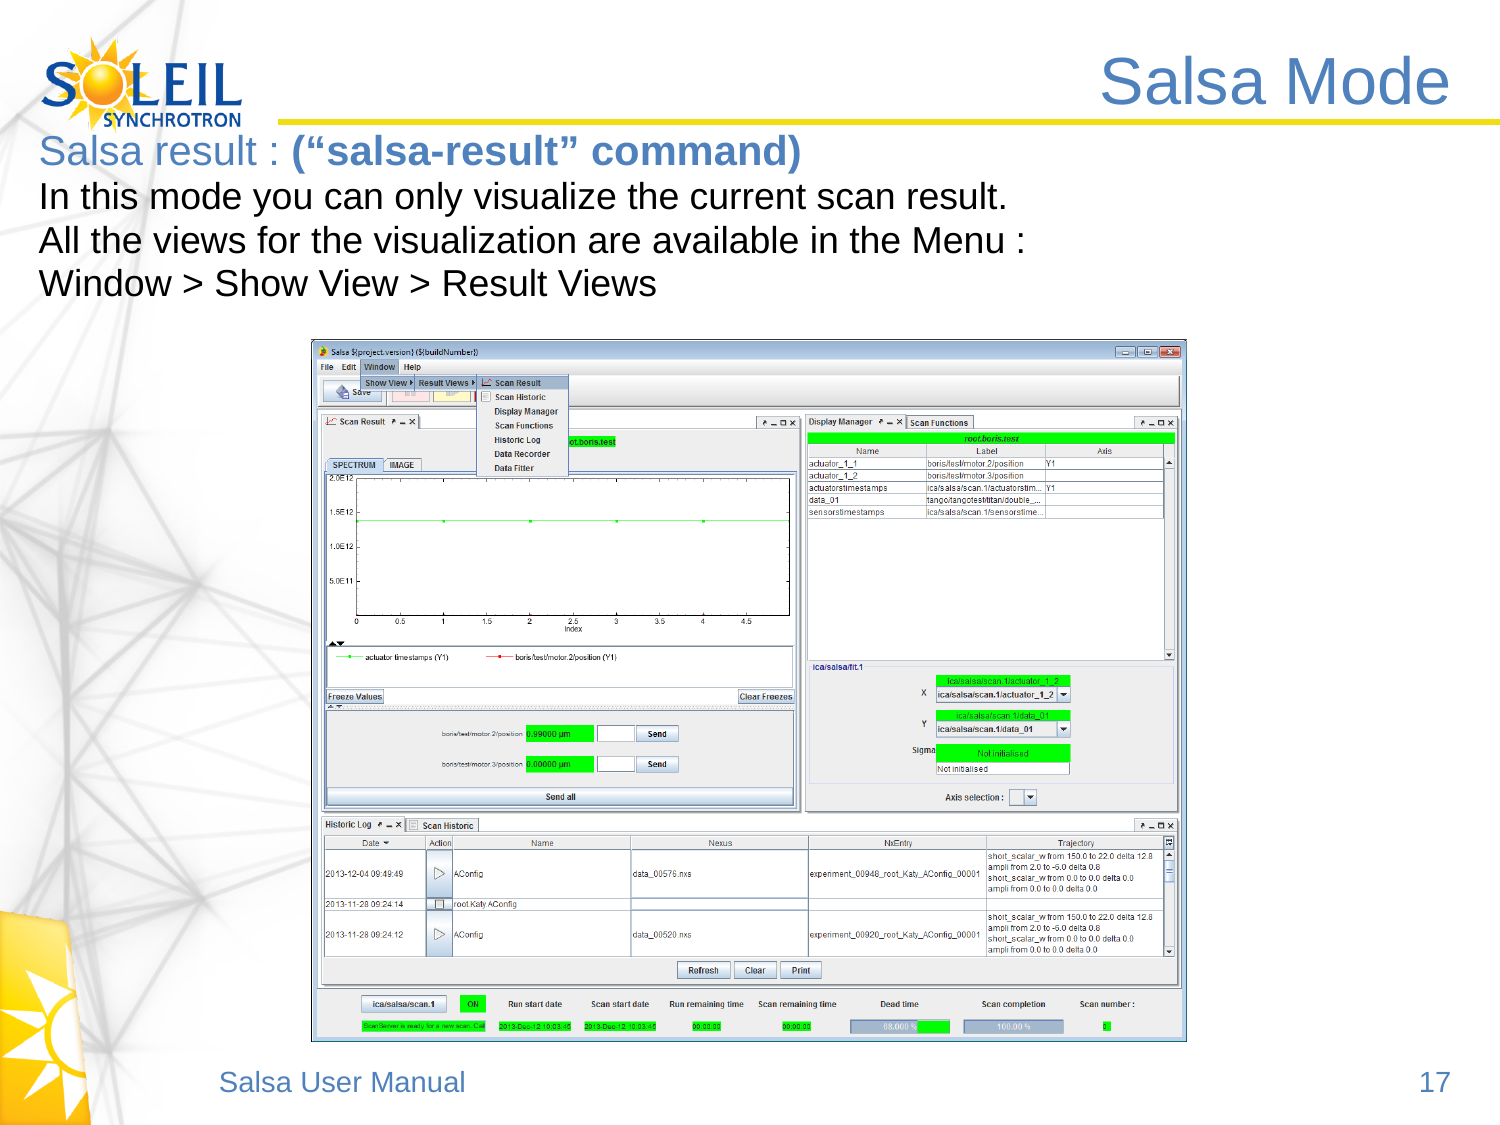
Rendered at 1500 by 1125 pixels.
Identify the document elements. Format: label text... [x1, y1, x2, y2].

text_box Salsa User Manual 17 [100, 1046, 1467, 1116]
picture [0, 0, 1500, 1125]
text_box Salsa result : (“salsa-result” command) In this mode you can only visualize the current scan result. All the views for the visualization are available in the Menu : Window > Show View > Result Views [23, 125, 1463, 340]
title Salsa Mode [277, 31, 1467, 125]
